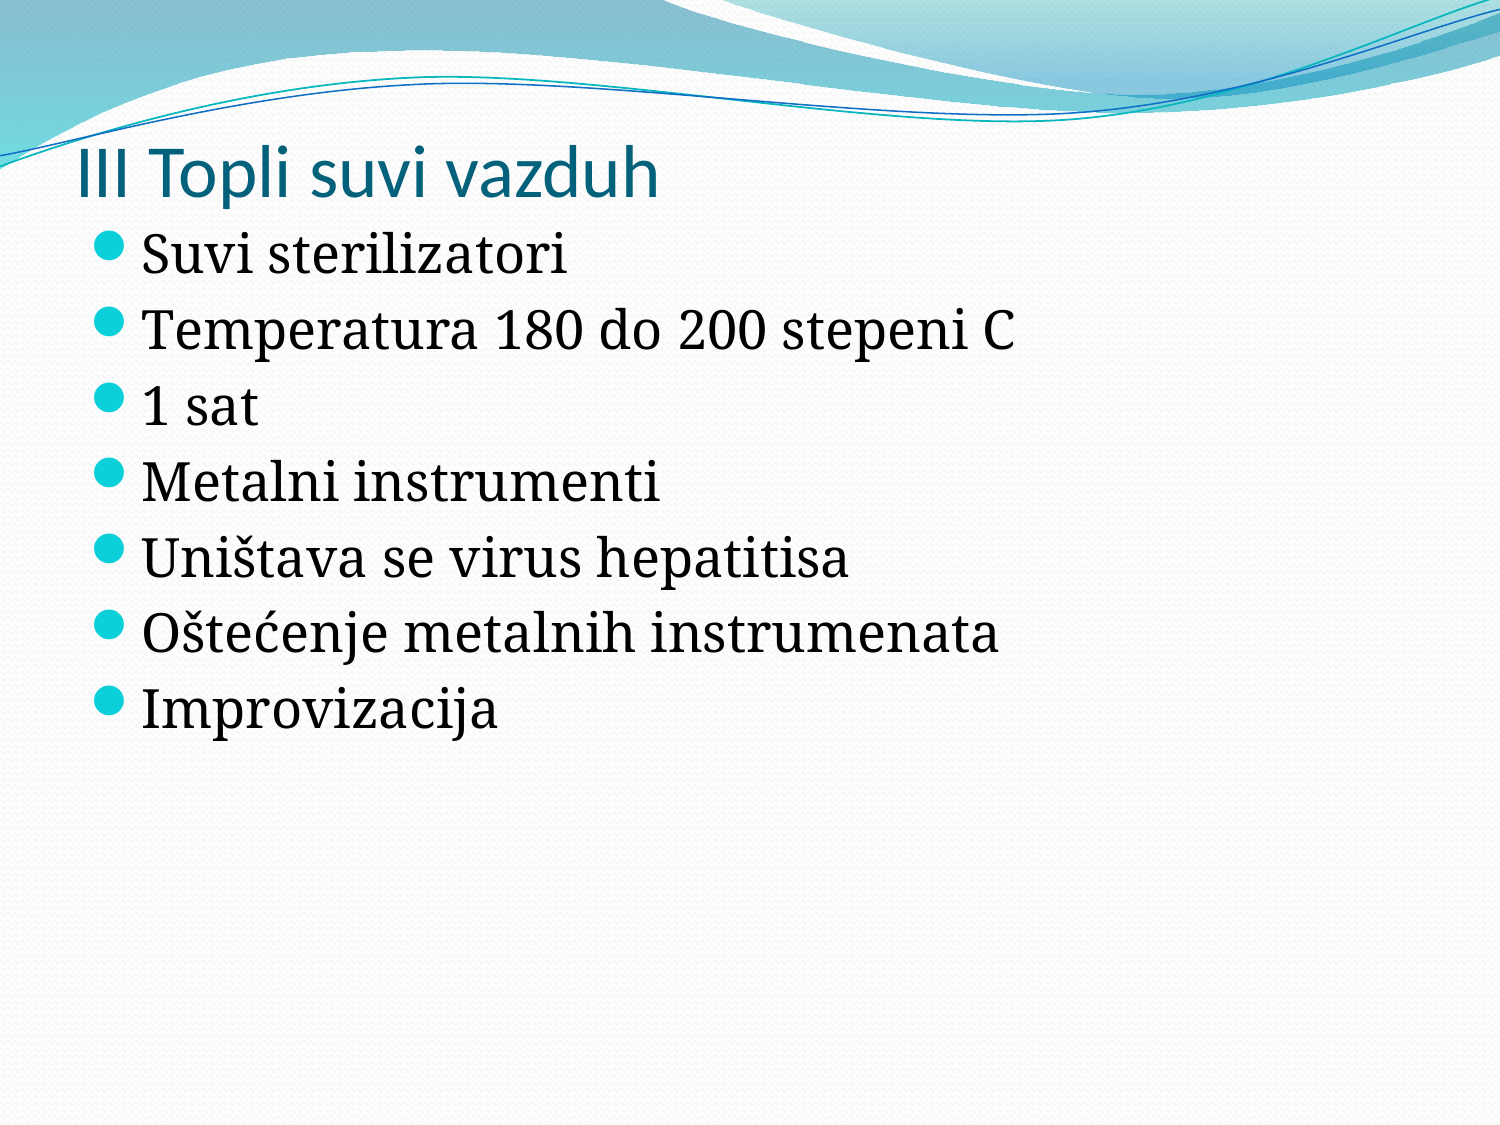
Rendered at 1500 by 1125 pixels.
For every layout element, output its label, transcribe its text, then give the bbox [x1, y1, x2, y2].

list Suvi sterilizatori Temperatura 180 do 200 stepeni C 1 sat Metalni instrumenti Uništava se virus hepatitisa Oštećenje metalnih instrumenata Improvizacija [75, 212, 1425, 1038]
title III Topli suvi vazduh [75, 115, 1425, 212]
